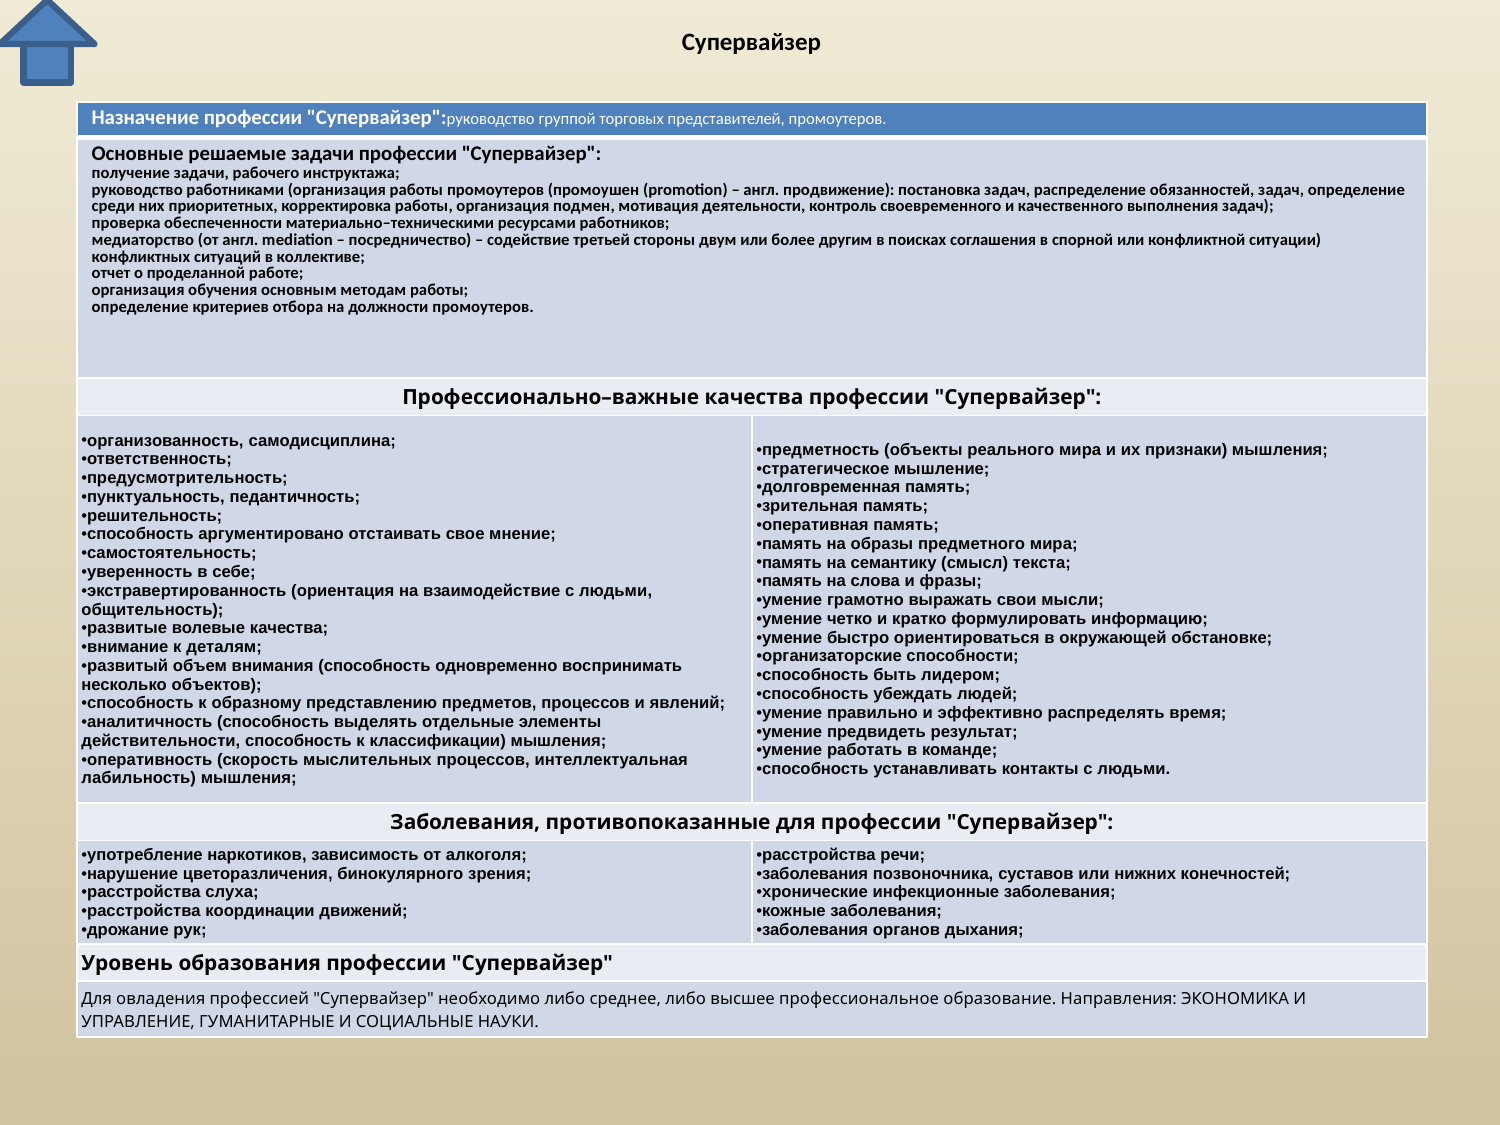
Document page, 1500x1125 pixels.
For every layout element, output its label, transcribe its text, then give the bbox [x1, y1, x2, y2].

table_cell [96, 0, 102, 81]
table_cell предметность (объекты реального мира и их признаки) мышления; стратегическое мышление; долговременная память; зрительная память; оперативная память; память на образы предметного мира; память на семантику (смысл) текста; память на слова и фразы; умение грамотно выражать свои мысли; умение четко и кратко формулировать информацию; умение быстро ориентироваться в окружающей обстановке; организаторские способности; способность быть лидером; способность убеждать людей; умение правильно и эффективно распределять время; умение предвидеть результат; умение работать в команде; способность устанавливать контакты с людьми. [753, 416, 1426, 802]
table_cell Уровень образования профессии "Супервайзер" [78, 945, 1426, 980]
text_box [1, 1, 93, 81]
table_cell Основные решаемые задачи профессии "Супервайзер": получение задачи, рабочего инструктажа; руководство работниками (организация работы промоутеров (промоушен (promotion) – англ. продвижение): постановка задач, распределение обязанностей, задач, определение среди них приоритетных, корректировка работы, организация подмен, мотивация деятельности, контроль своевременного и качественного выполнения задач); проверка обеспеченности материально–техническими ресурсами работников; медиаторство (от англ. mediation – посредничество) – содействие третьей стороны двум или более другим в поисках соглашения в спорной или конфликтной ситуации) конфликтных ситуаций в коллективе; отчет о проделанной работе; организация обучения основным методам работы; определение критериев отбора на должности промоутеров. [78, 140, 1426, 377]
table_cell Профессионально–важные качества профессии "Супервайзер": [78, 379, 1426, 415]
table_cell Для овладения профессией "Супервайзер" необходимо либо среднее, либо высшее профессиональное образование. Направления: ЭКОНОМИКА И УПРАВЛЕНИЕ, ГУМАНИТАРНЫЕ И СОЦИАЛЬНЫЕ НАУКИ. [78, 982, 1426, 1036]
table_cell Заболевания, противопоказанные для профессии "Супервайзер": [78, 804, 1426, 840]
title Супервайзер [103, 0, 1427, 81]
table_cell организованность, самодисциплина; ответственность; предусмотрительность; пунктуальность, педантичность; решительность; способность аргументировано отстаивать свое мнение; самостоятельность; уверенность в себе; экстравертированность (ориентация на взаимодействие с людьми, общительность); развитые волевые качества; внимание к деталям; развитый объем внимания (способность одновременно воспринимать несколько объектов); способность к образному представлению предметов, процессов и явлений; аналитичность (способность выделять отдельные элементы действительности, способность к классификации) мышления; оперативность (скорость мыслительных процессов, интеллектуальная лабильность) мышления; [78, 416, 751, 802]
table_header Назначение профессии "Супервайзер":руководство группой торговых представителей, промоутеров. [78, 103, 1426, 135]
table_cell расстройства речи; заболевания позвоночника, суставов или нижних конечностей; хронические инфекционные заболевания; кожные заболевания; заболевания органов дыхания; [753, 841, 1426, 943]
table_cell употребление наркотиков, зависимость от алкоголя; нарушение цветоразличения, бинокулярного зрения; расстройства слуха; расстройства координации движений; дрожание рук; [78, 841, 751, 943]
